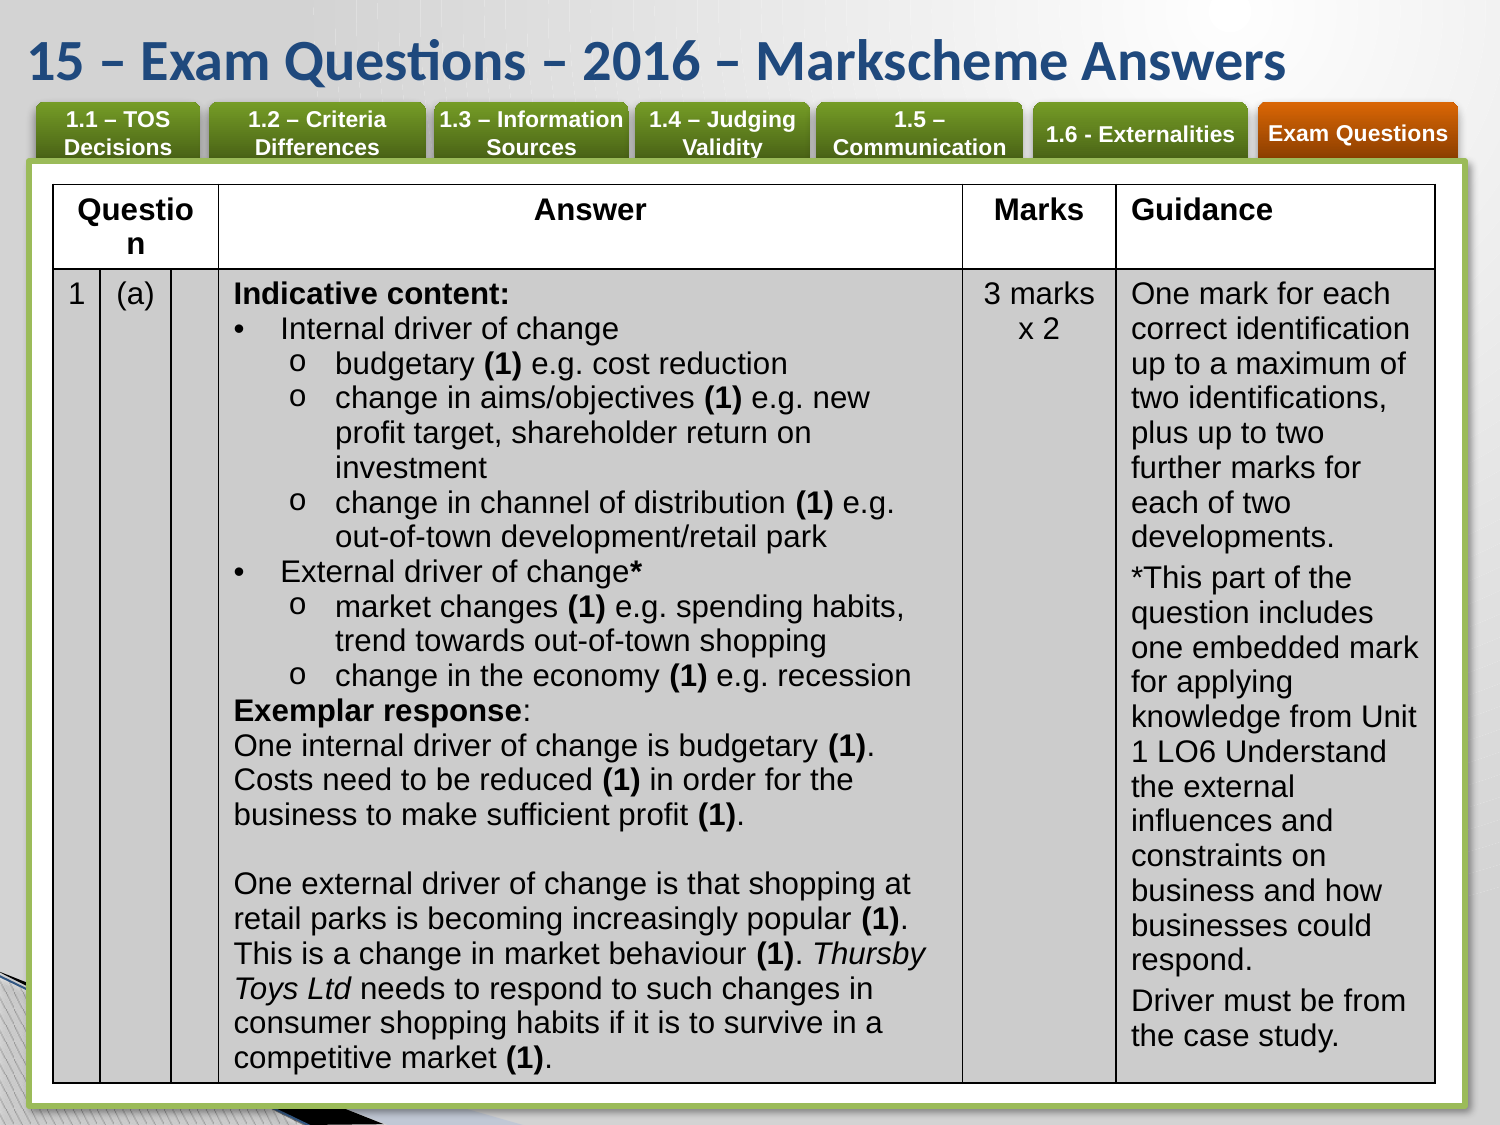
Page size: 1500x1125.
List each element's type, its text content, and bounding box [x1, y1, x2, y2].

table_cell 3 marks x 2 [963, 270, 1115, 1082]
table_header Guidance [1117, 185, 1434, 268]
table_cell 1 [54, 270, 99, 1082]
table_cell [172, 270, 218, 1082]
table_cell (a) [101, 270, 170, 1082]
table_header Marks [963, 185, 1115, 268]
table_cell One mark for each correct identification up to a maximum of two identifications, plus up to two further marks for each of two developments. *This part of the question includes one embedded mark for applying knowledge from Unit 1 LO6 Understand the external influences and constraints on business and how businesses could respond. Driver must be from the case study. [1117, 270, 1434, 1082]
title 15 – Exam Questions – 2016 – Markscheme Answers [11, 11, 1465, 102]
table_cell Indicative content: Internal driver of change budgetary (1) e.g. cost reduction change in aims/objectives (1) e.g. new profit target, shareholder return on investment change in channel of distribution (1) e.g. out-of-town development/retail park External driver of change* market changes (1) e.g. spending habits, trend towards out-of-town shopping change in the economy (1) e.g. recession Exemplar response: One internal driver of change is budgetary (1). Costs need to be reduced (1) in order for the business to make sufficient profit (1). One external driver of change is that shopping at retail parks is becoming increasingly popular (1). This is a change in market behaviour (1). Thursby Toys Ltd needs to respond to such changes in consumer shopping habits if it is to survive in a competitive market (1). [219, 270, 962, 1082]
table_header Answer [219, 185, 962, 268]
picture [281, 1114, 303, 1125]
table_header Question [54, 185, 218, 268]
